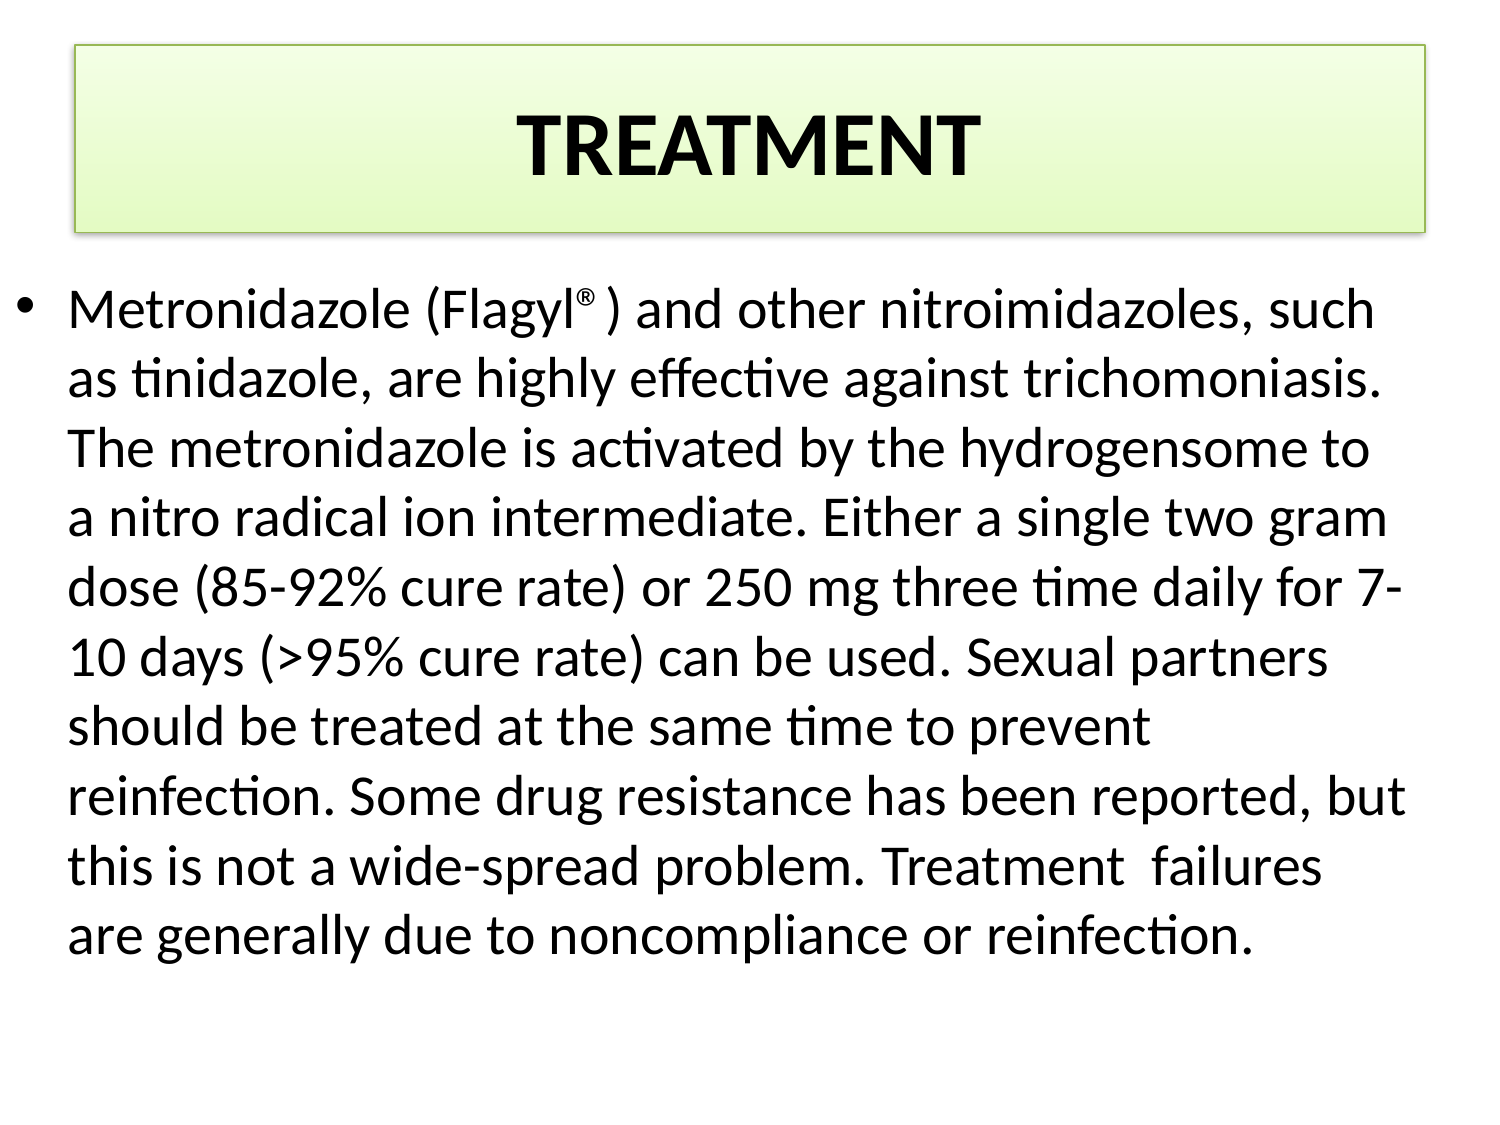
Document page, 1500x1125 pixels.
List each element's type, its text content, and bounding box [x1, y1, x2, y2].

list Metronidazole (Flagyl®) and other nitroimidazoles, such as tinidazole, are highly effective against trichomoniasis. The metronidazole is activated by the hydrogensome to a nitro radical ion intermediate. Either a single two gram dose (85-92% cure rate) or 250 mg three time daily for 7-10 days (>95% cure rate) can be used. Sexual partners should be treated at the same time to prevent reinfection. Some drug resistance has been reported, but this is not a wide-spread problem. Treatment failures are generally due to noncompliance or reinfection. [0, 262, 1425, 1005]
title TREATMENT [74, 44, 1426, 233]
